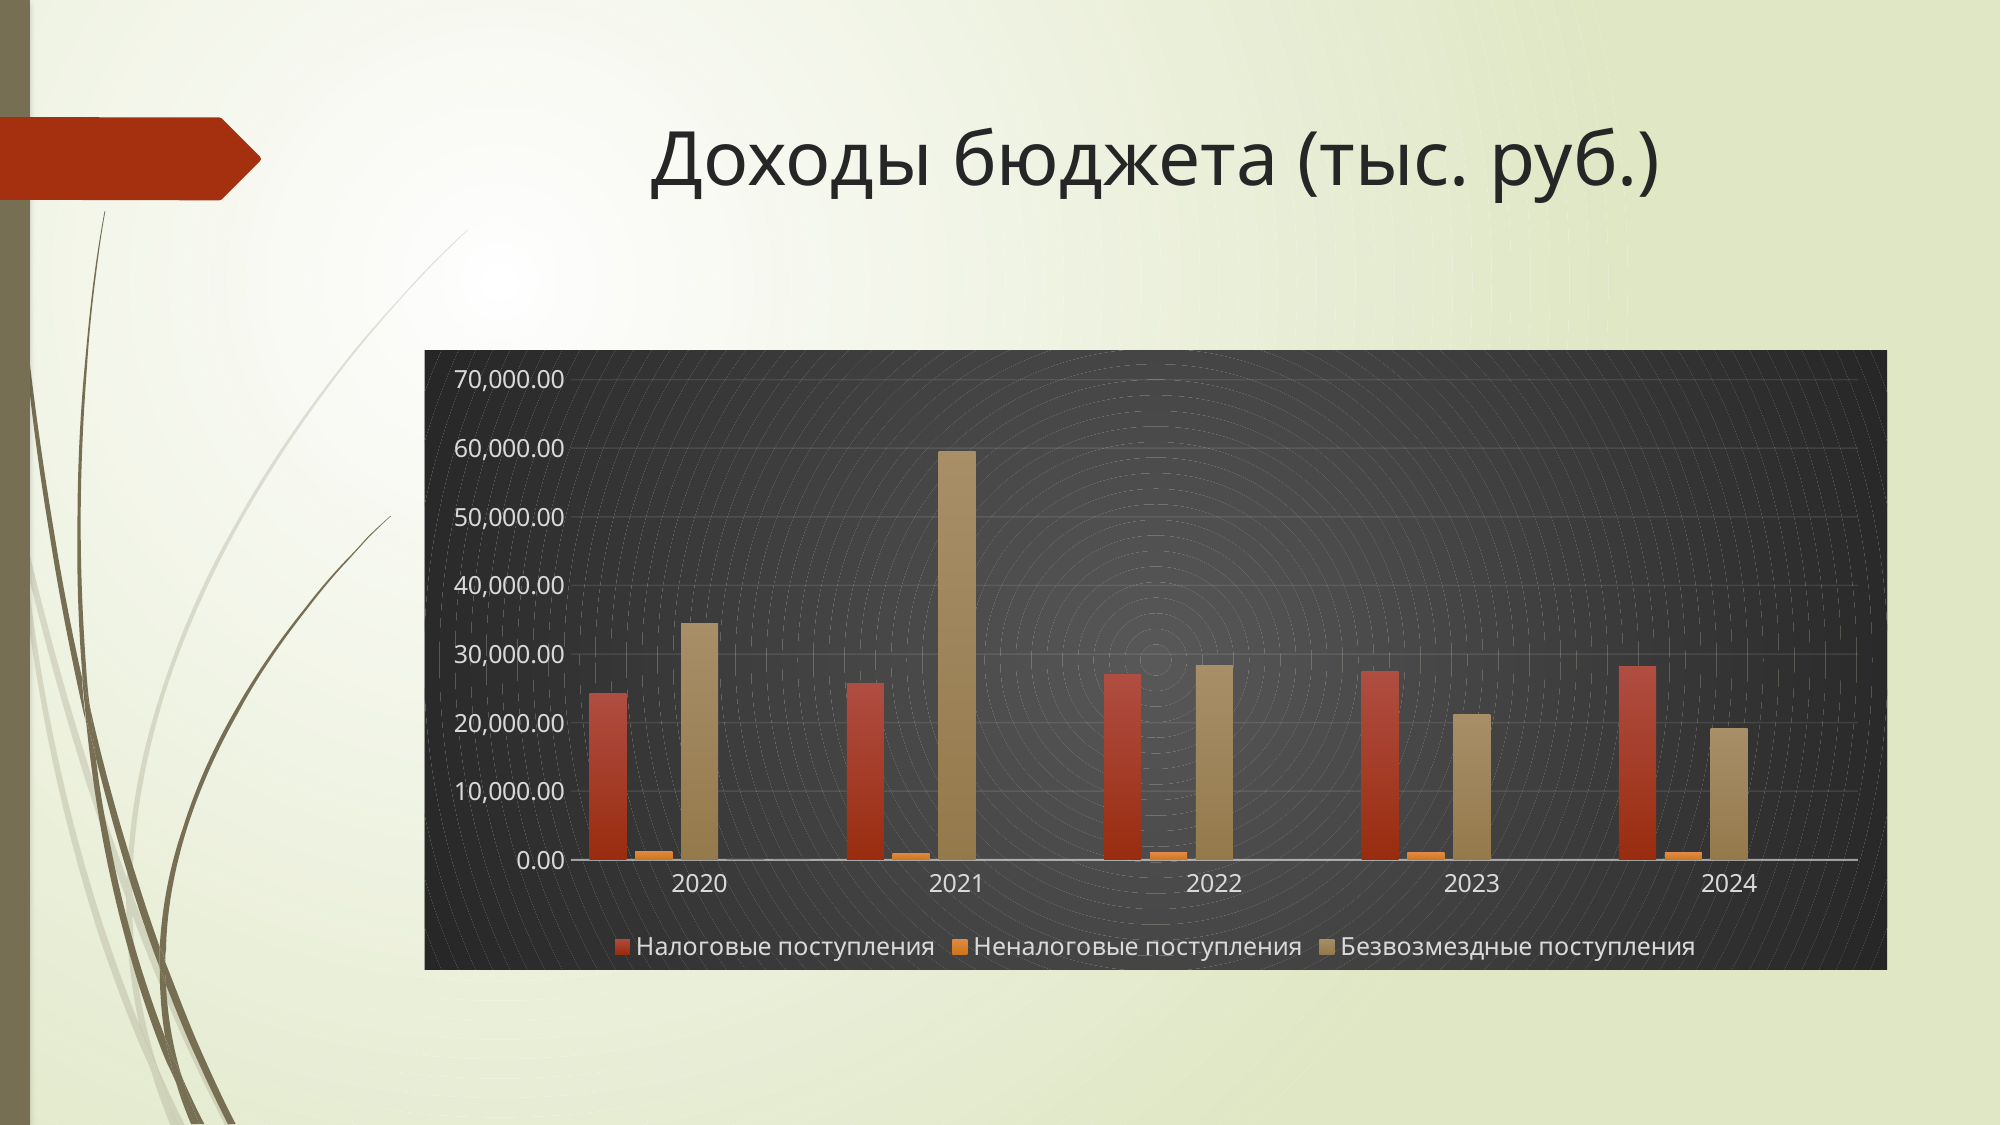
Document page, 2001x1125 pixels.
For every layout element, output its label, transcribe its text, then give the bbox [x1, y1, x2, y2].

title Доходы бюджета (тыс. руб.) [425, 102, 1888, 313]
chart [424, 349, 1888, 971]
